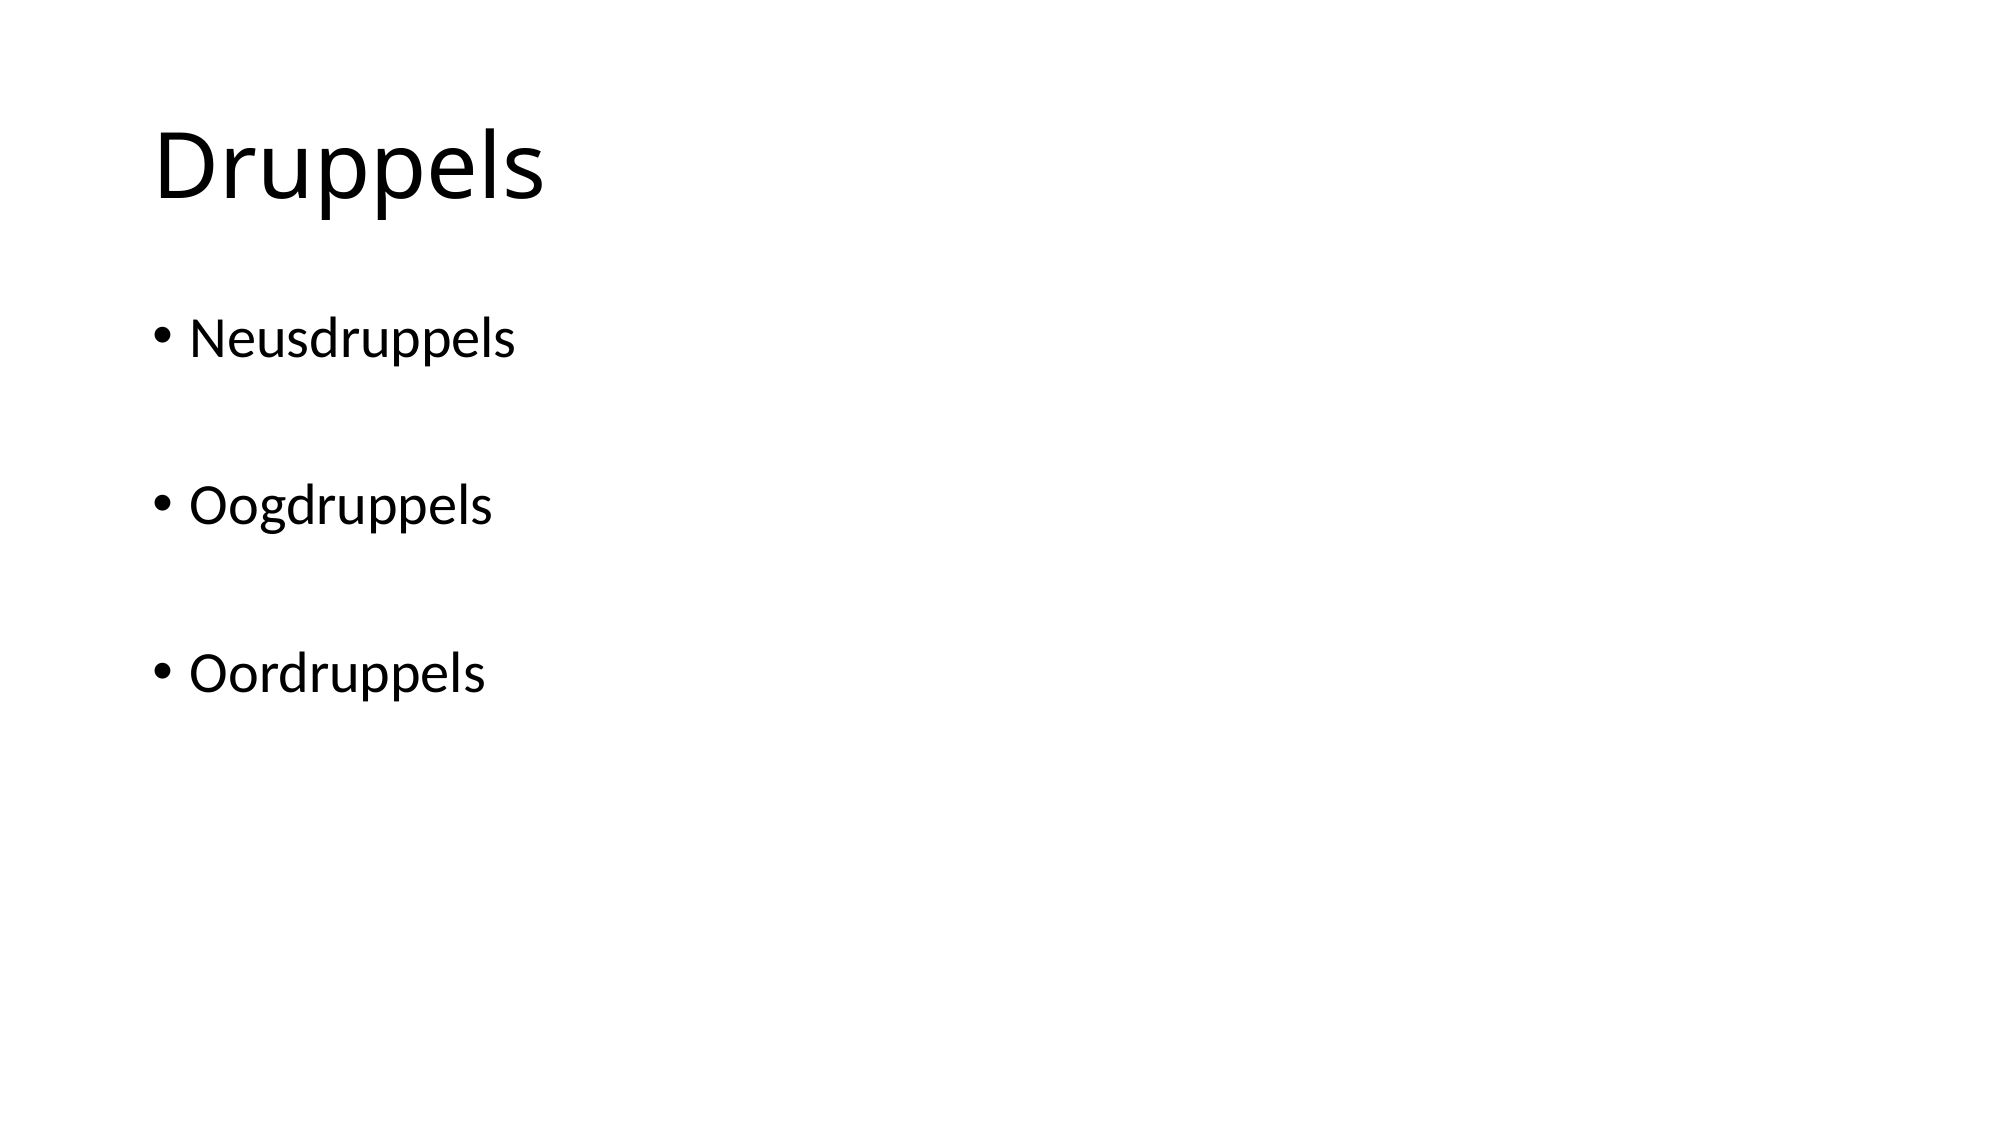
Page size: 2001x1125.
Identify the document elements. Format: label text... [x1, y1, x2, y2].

list Neusdruppels Oogdruppels Oordruppels [137, 299, 1863, 1014]
title Druppels [137, 59, 1863, 278]
